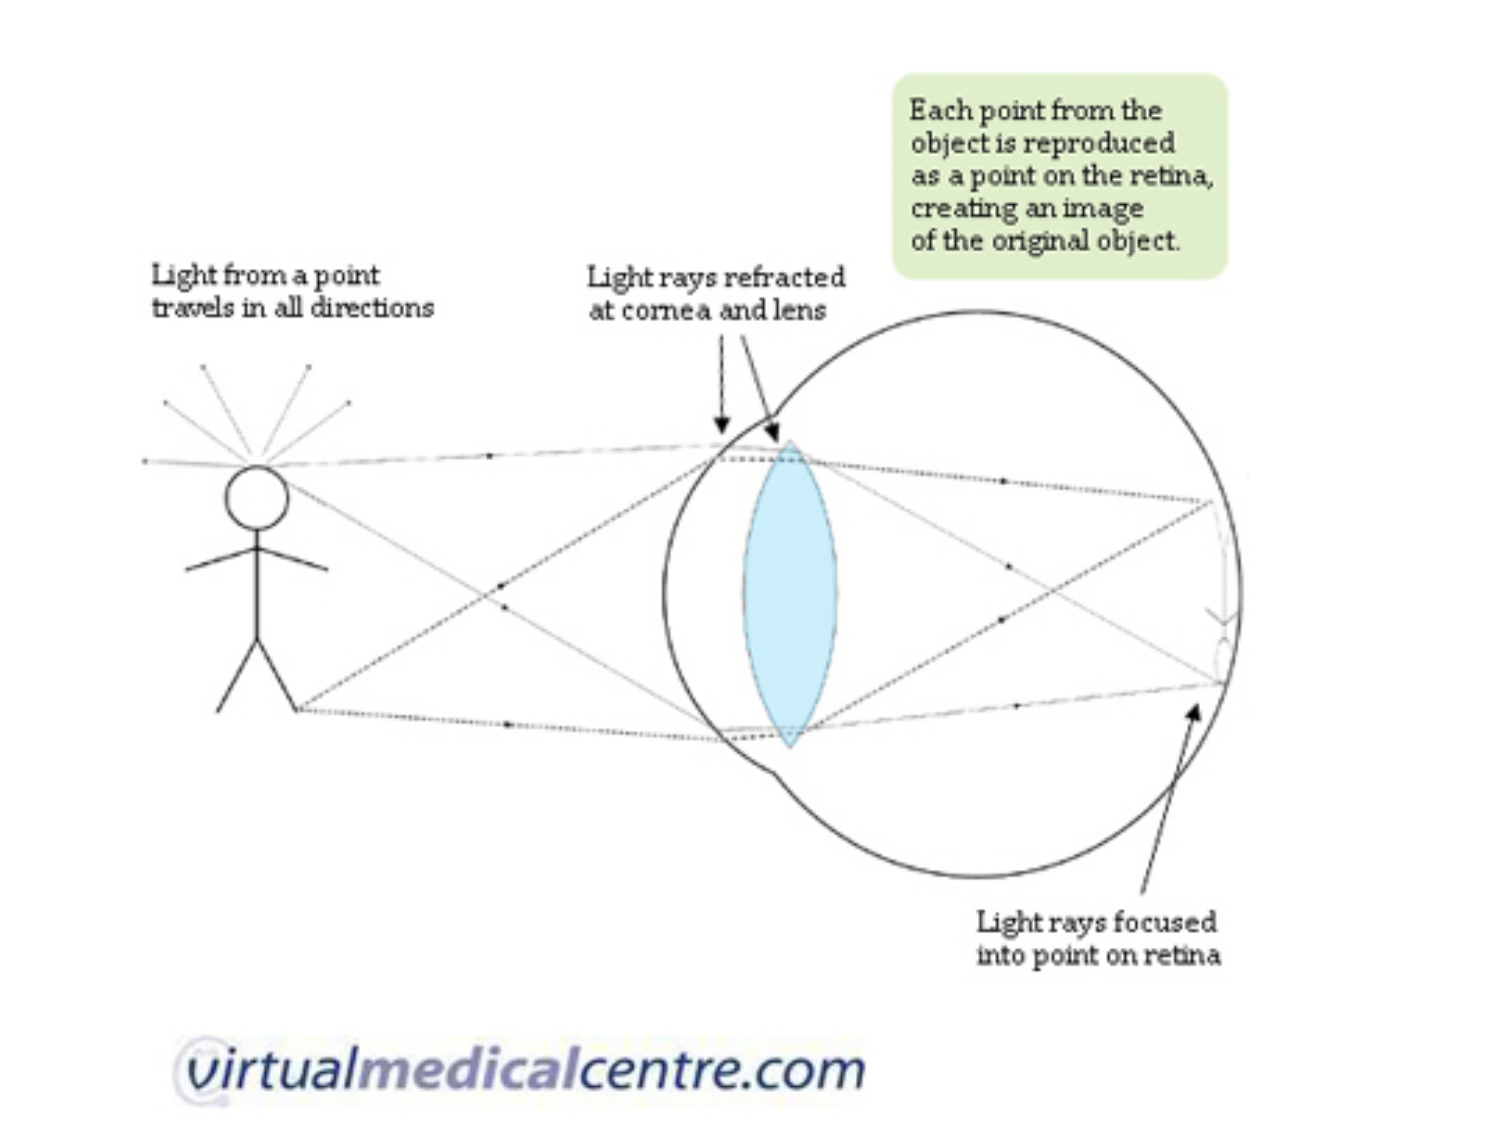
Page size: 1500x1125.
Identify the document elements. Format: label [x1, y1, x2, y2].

picture [137, 51, 1251, 1125]
